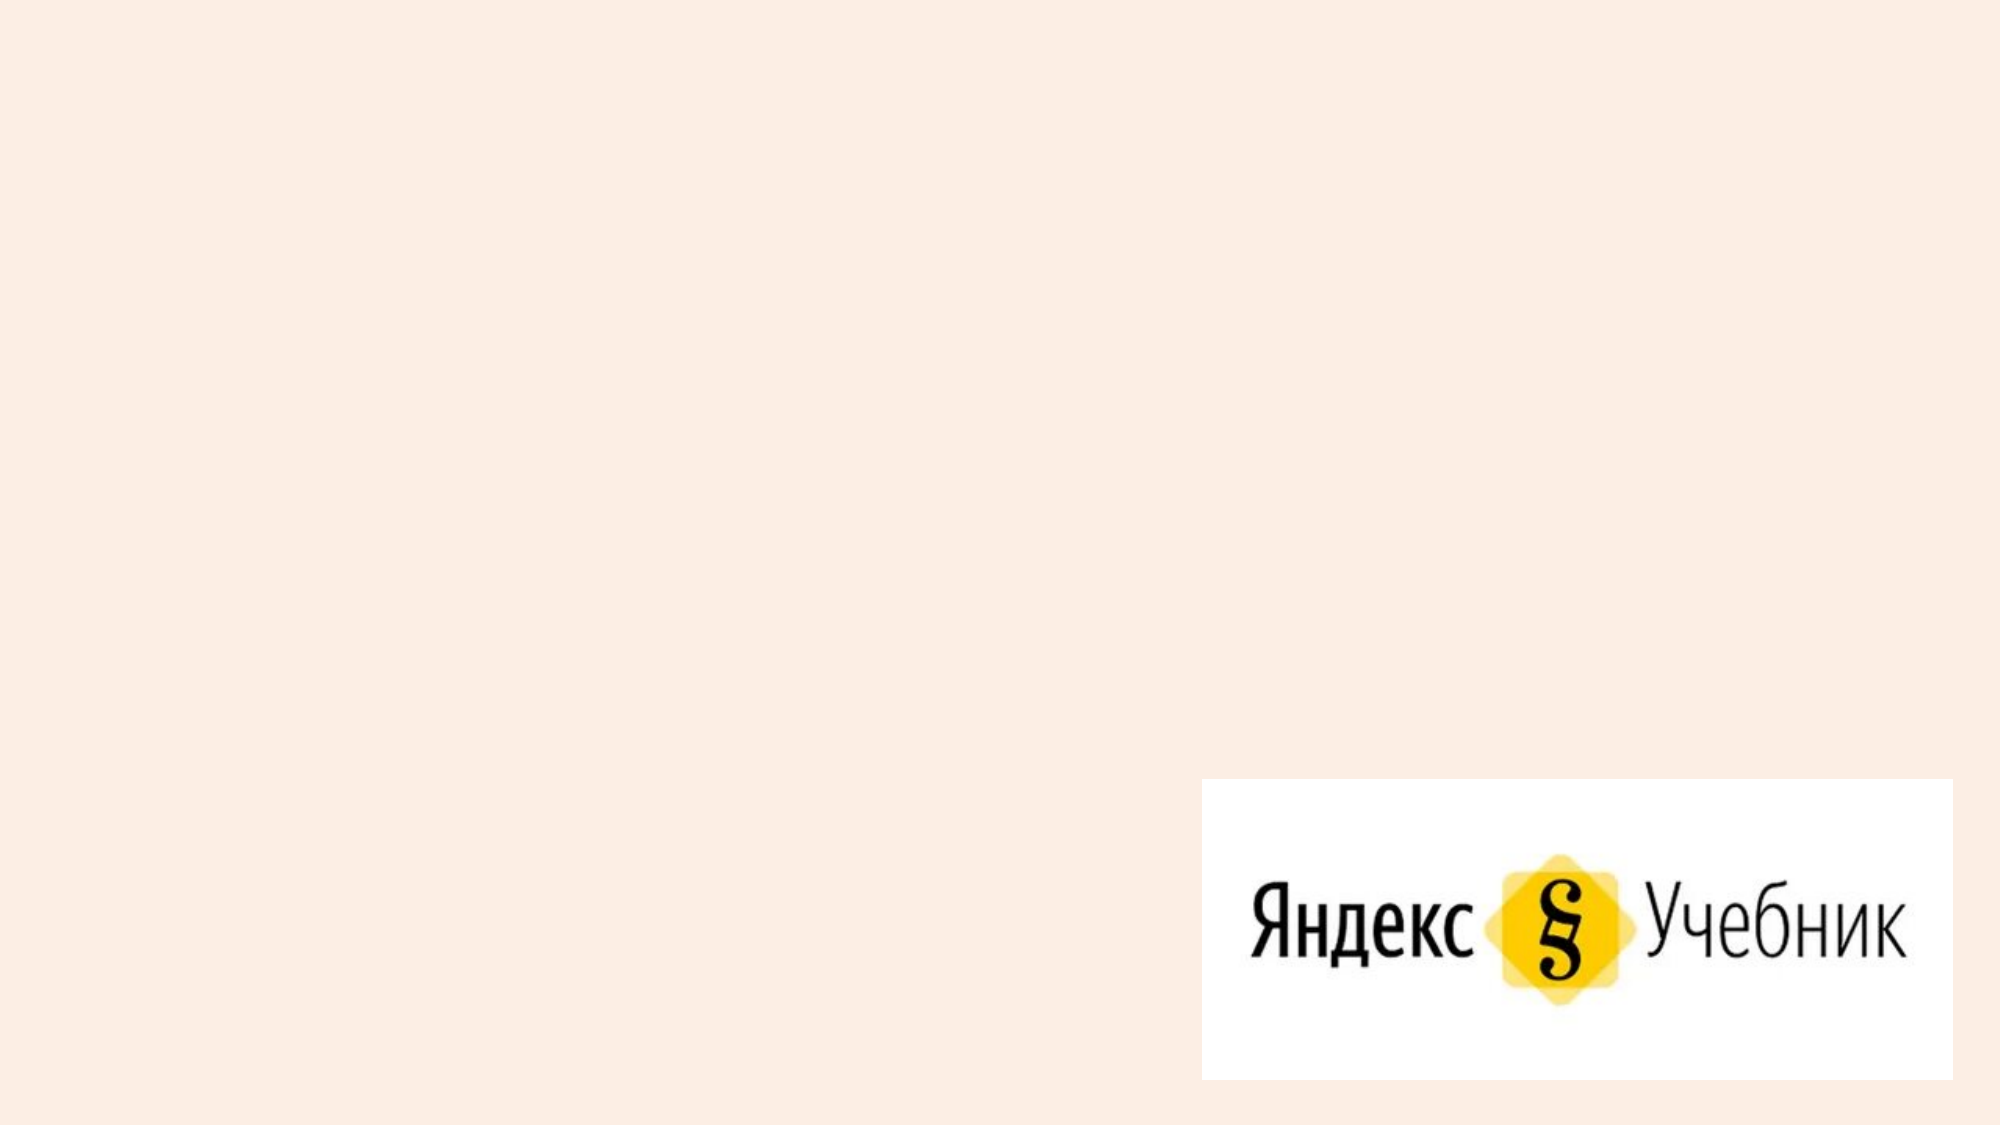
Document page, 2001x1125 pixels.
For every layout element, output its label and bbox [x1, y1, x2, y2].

picture [1201, 779, 1953, 1080]
